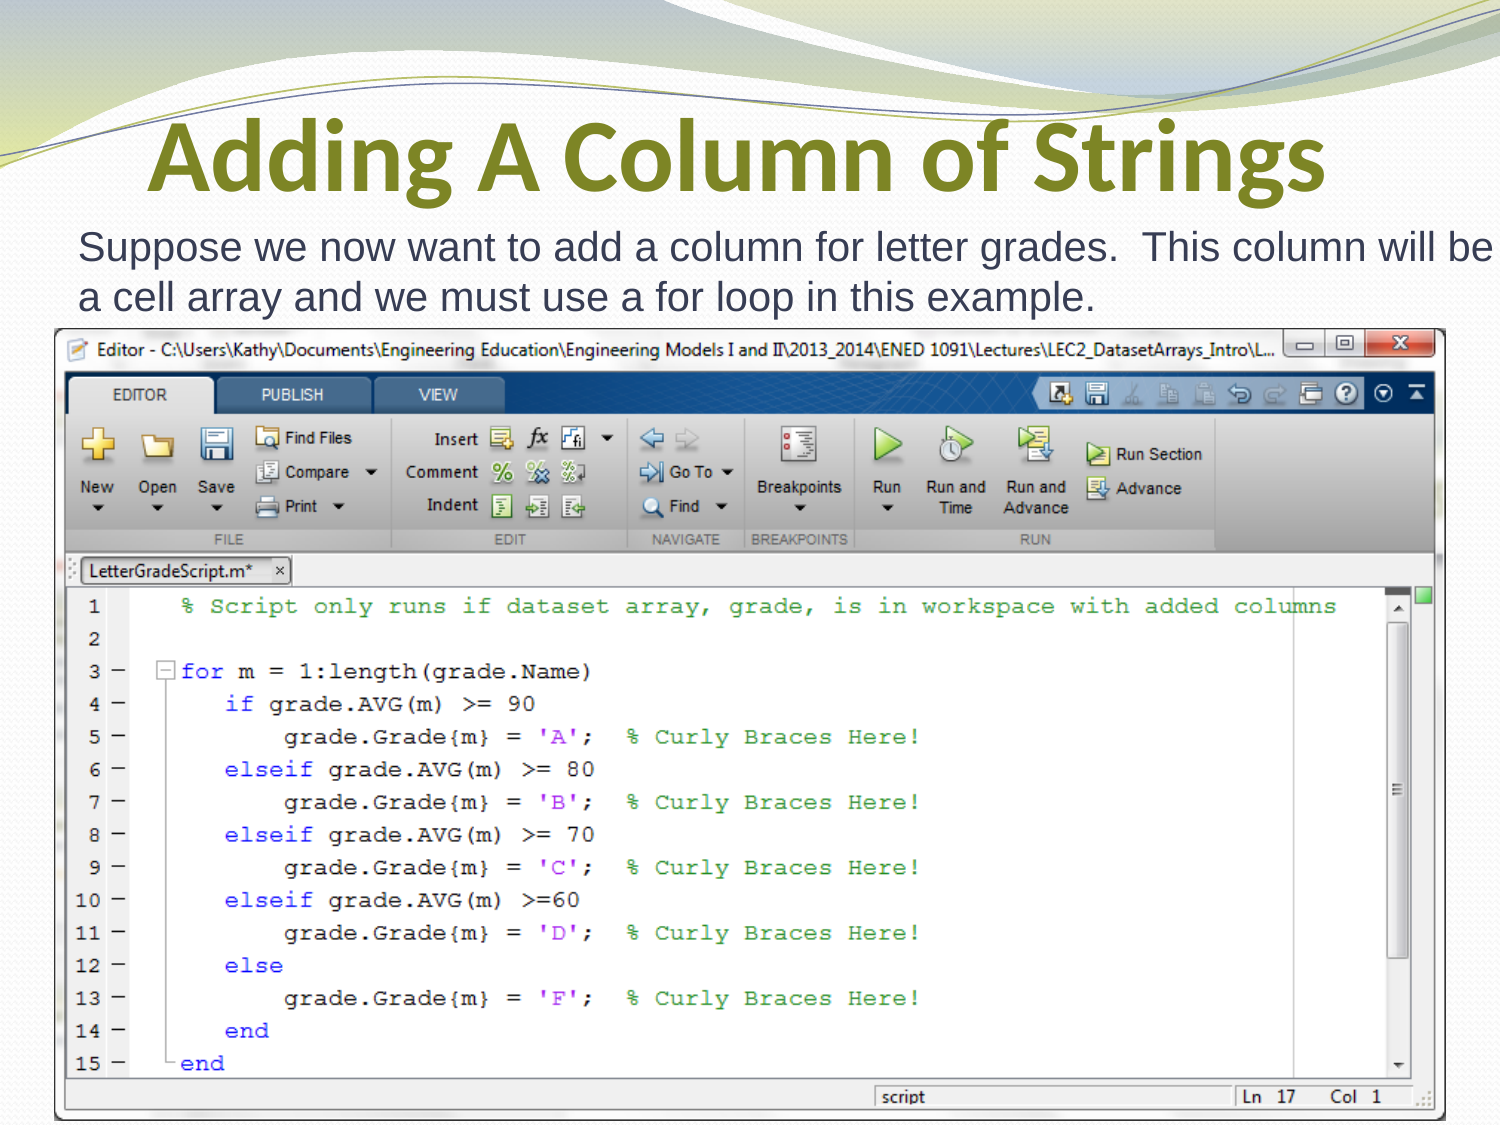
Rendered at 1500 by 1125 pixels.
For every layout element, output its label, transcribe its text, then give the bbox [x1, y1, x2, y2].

picture [54, 327, 1447, 1121]
title Adding A Column of Strings [68, 24, 1432, 212]
text_box Suppose we now want to add a column for letter grades. This column will be a cell array and we must use a for loop in this example. [63, 212, 1500, 328]
